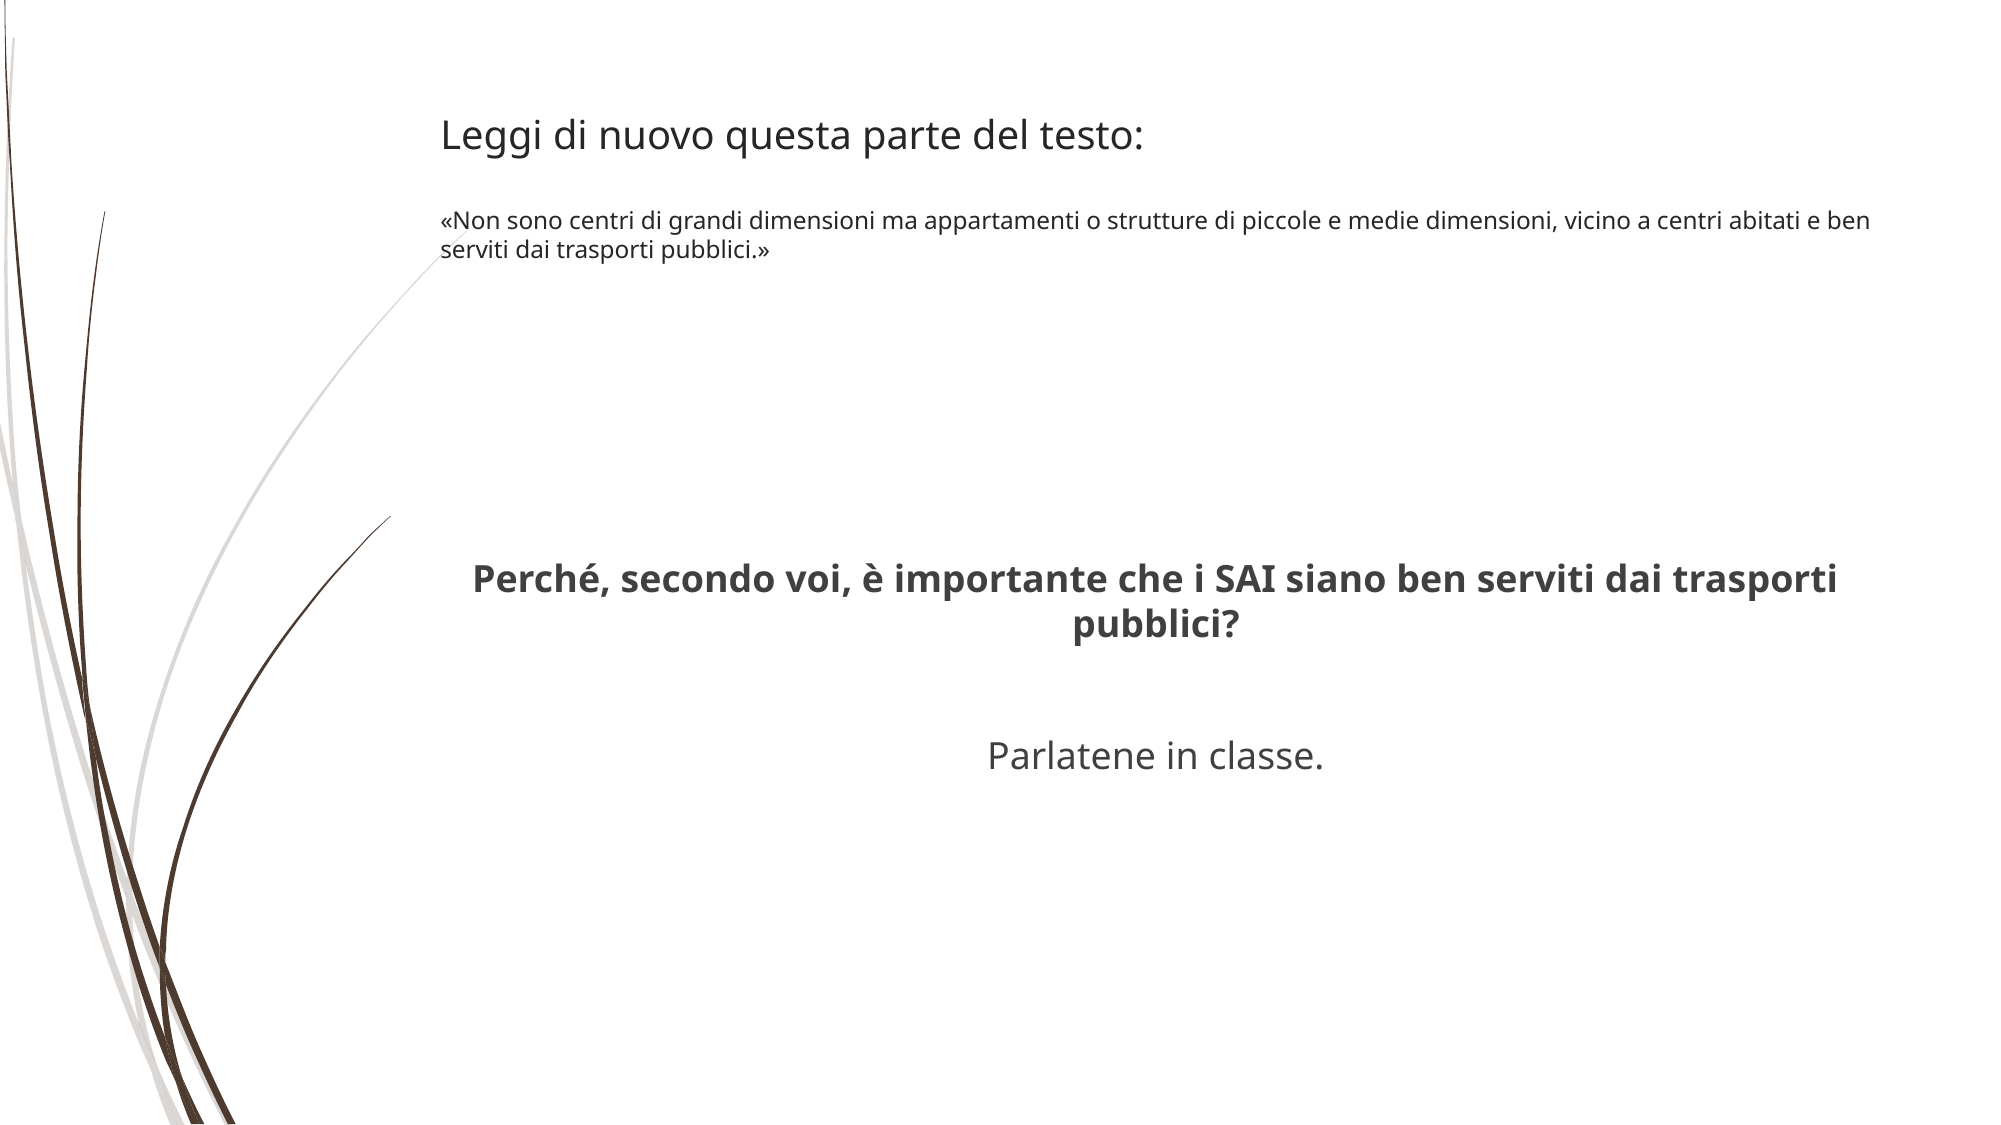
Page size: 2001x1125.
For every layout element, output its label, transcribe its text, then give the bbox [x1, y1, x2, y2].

title Leggi di nuovo questa parte del testo: «Non sono centri di grandi dimensioni ma appartamenti o strutture di piccole e medie dimensioni, vicino a centri abitati e ben serviti dai trasporti pubblici.» [425, 102, 1888, 350]
list Perché, secondo voi, è importante che i SAI siano ben serviti dai trasporti pubblici? Parlatene in classe. [424, 350, 1888, 970]
